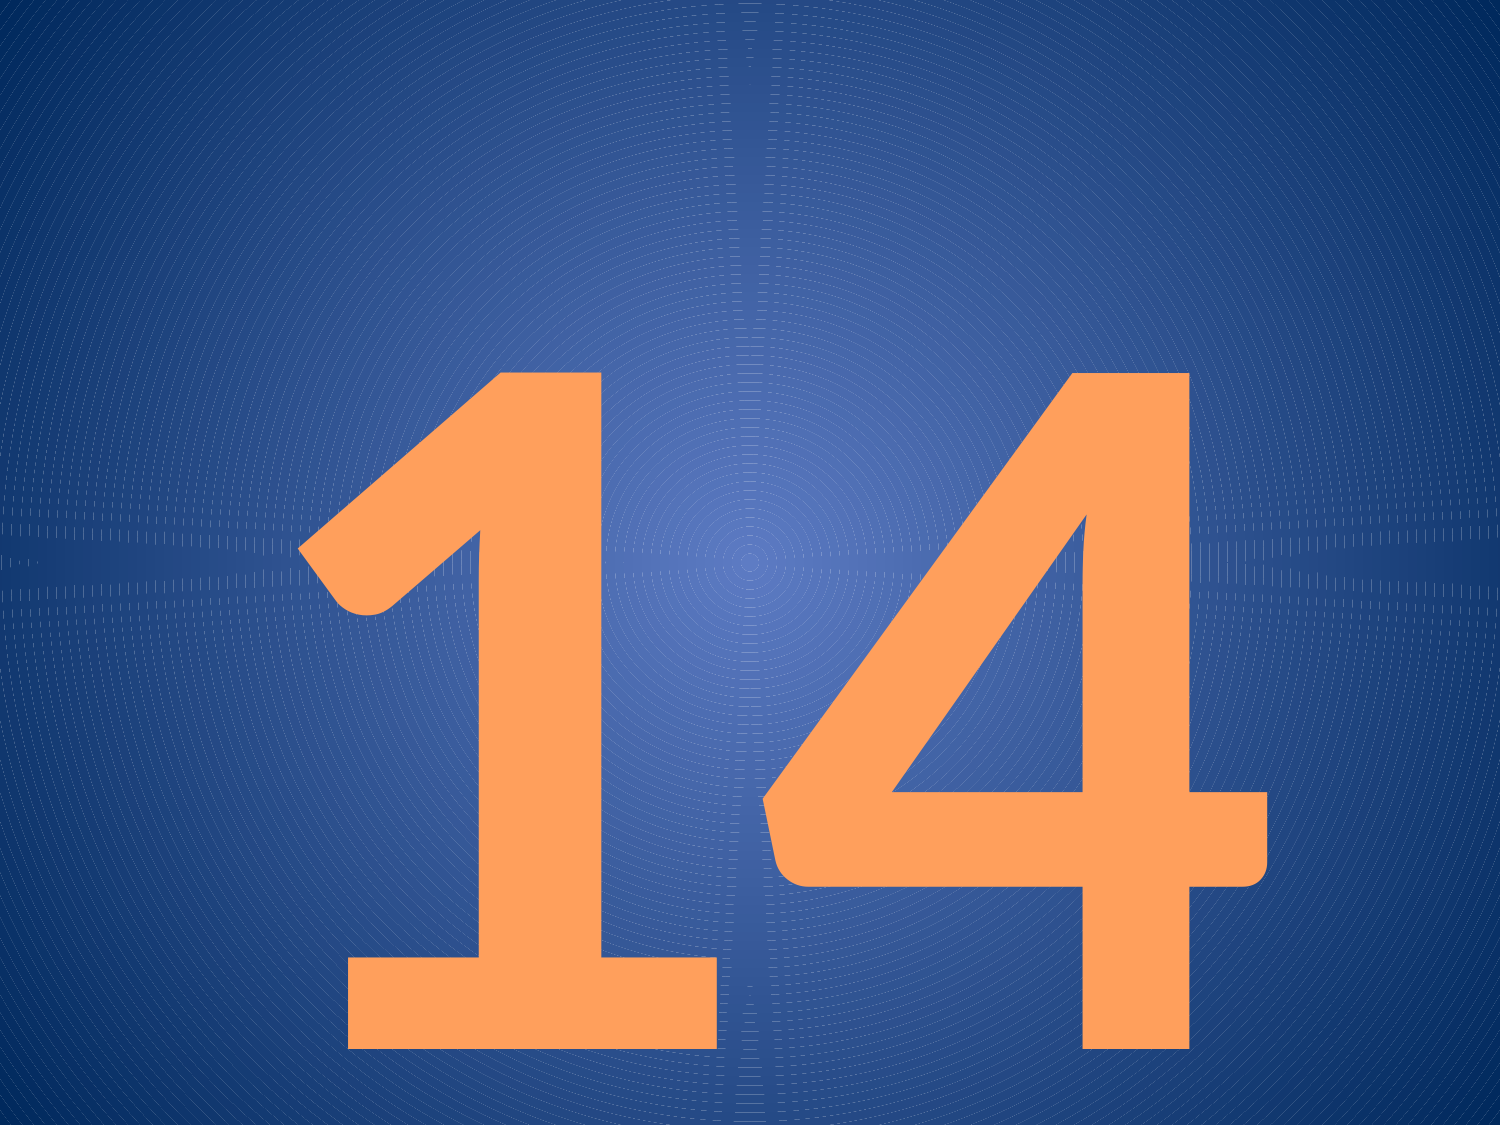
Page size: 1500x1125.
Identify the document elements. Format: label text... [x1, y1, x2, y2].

text_box 14 [213, 0, 1300, 1125]
